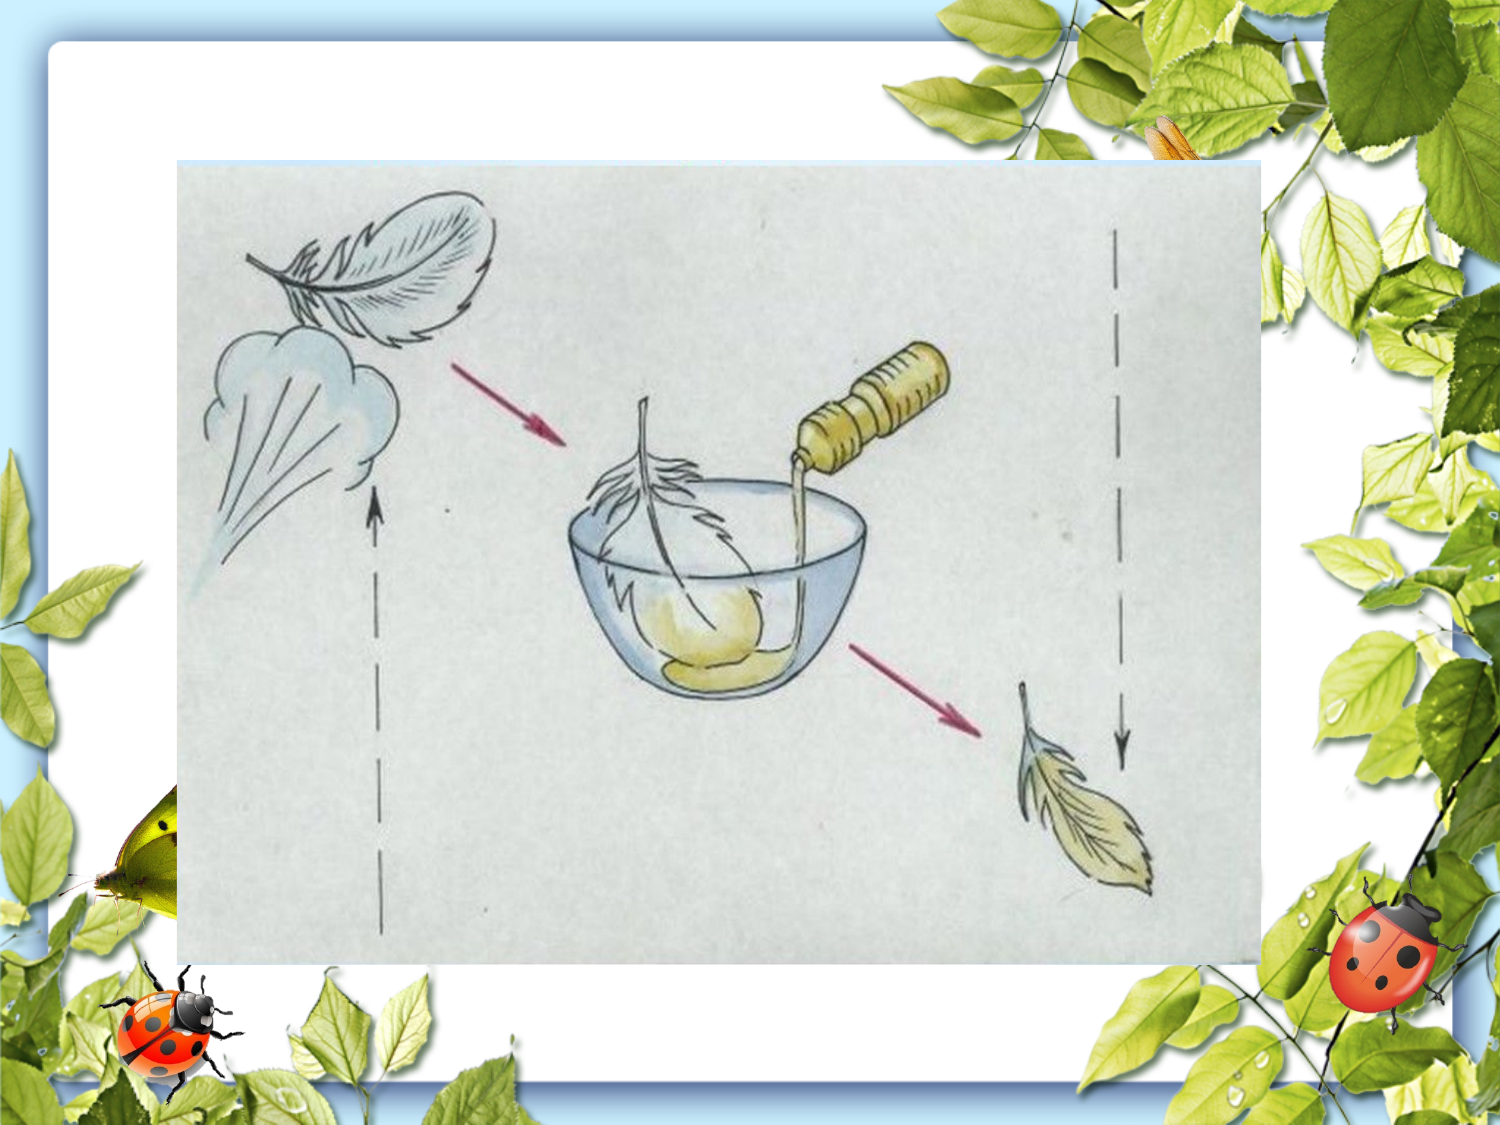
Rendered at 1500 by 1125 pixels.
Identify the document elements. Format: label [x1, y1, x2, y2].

picture [0, 0, 1500, 1125]
text_box [112, 78, 1388, 634]
